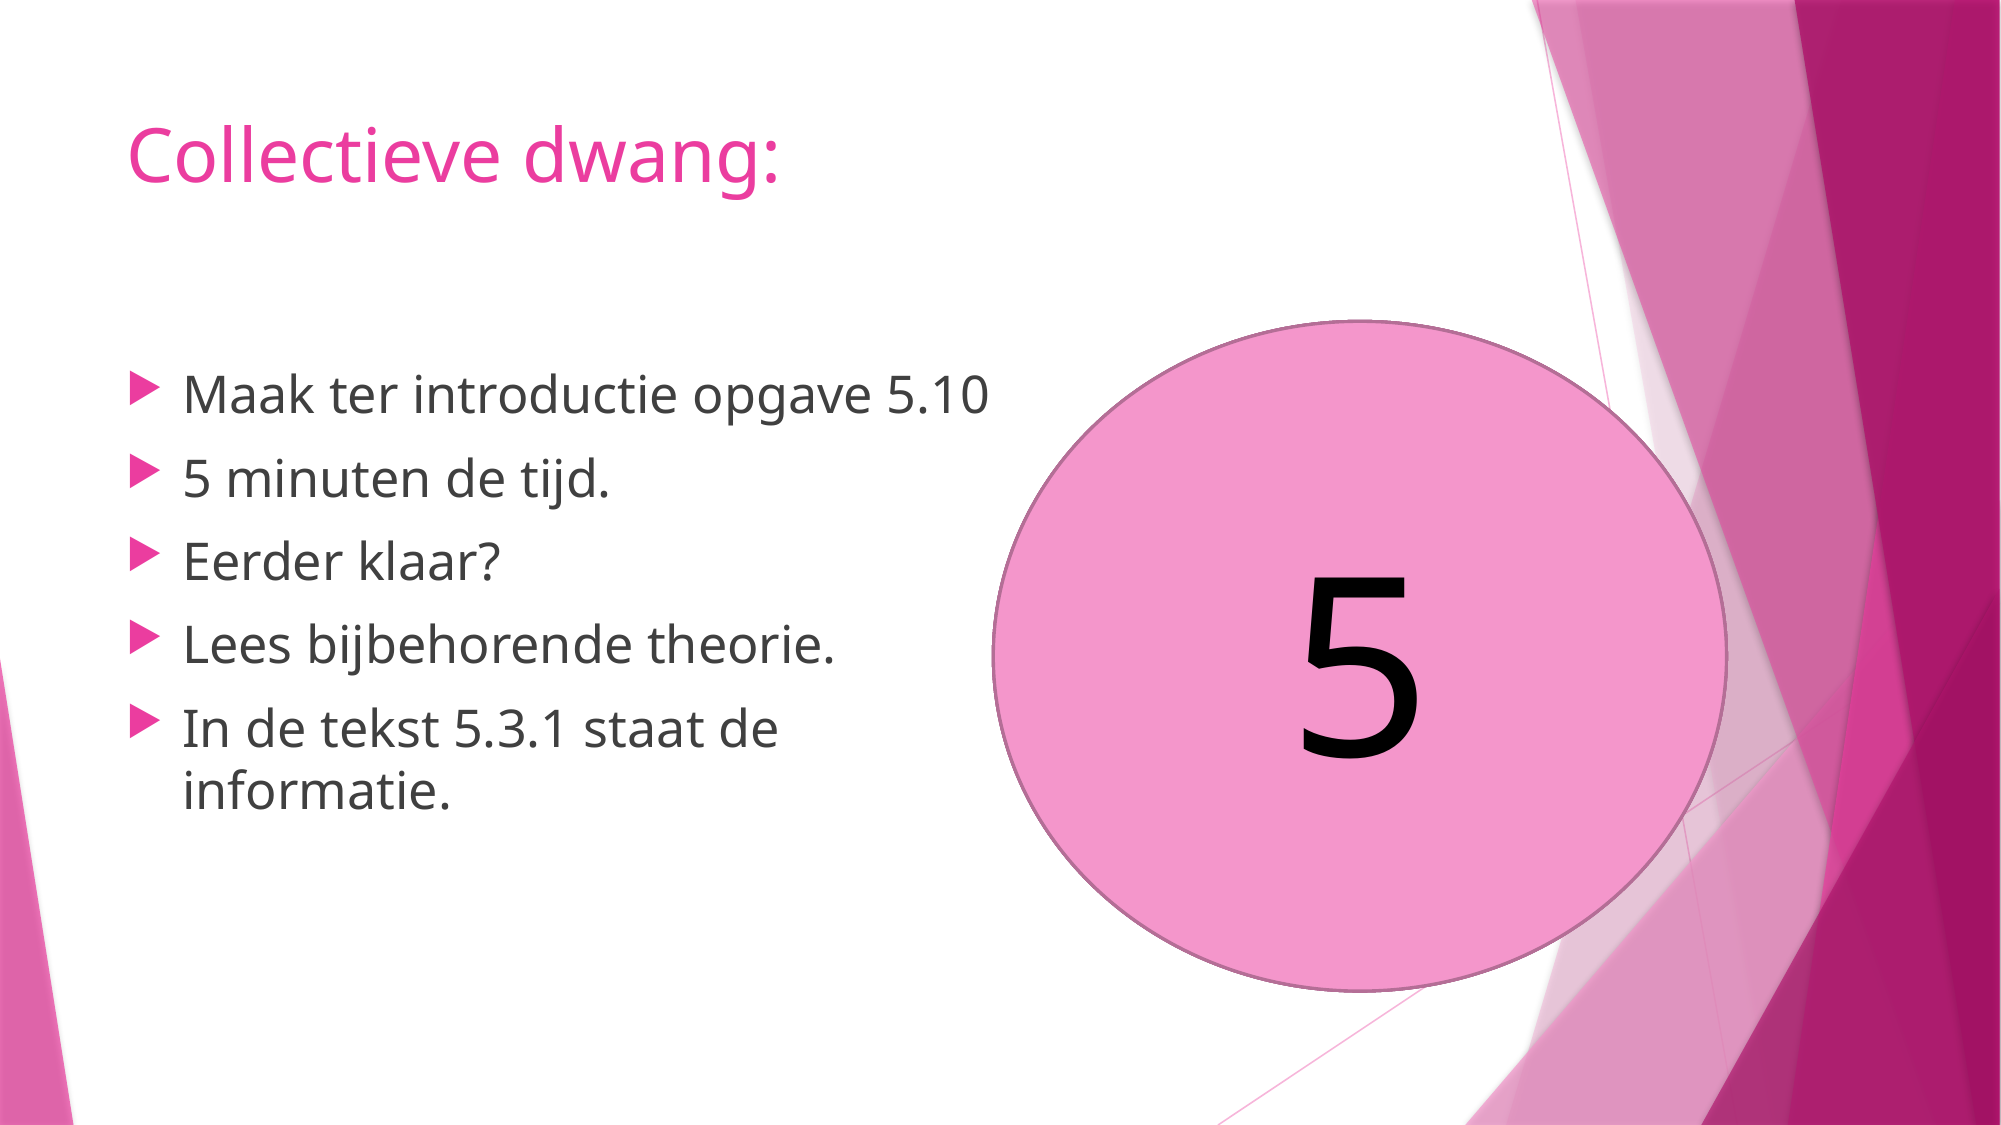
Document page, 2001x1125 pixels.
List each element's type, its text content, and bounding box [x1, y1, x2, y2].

text_box 5 [991, 319, 1729, 993]
title Collectieve dwang: [111, 99, 1522, 317]
list Maak ter introductie opgave 5.10 5 minuten de tijd. Eerder klaar? Lees bijbehorende theorie. In de tekst 5.3.1 staat de informatie. [111, 354, 1017, 992]
